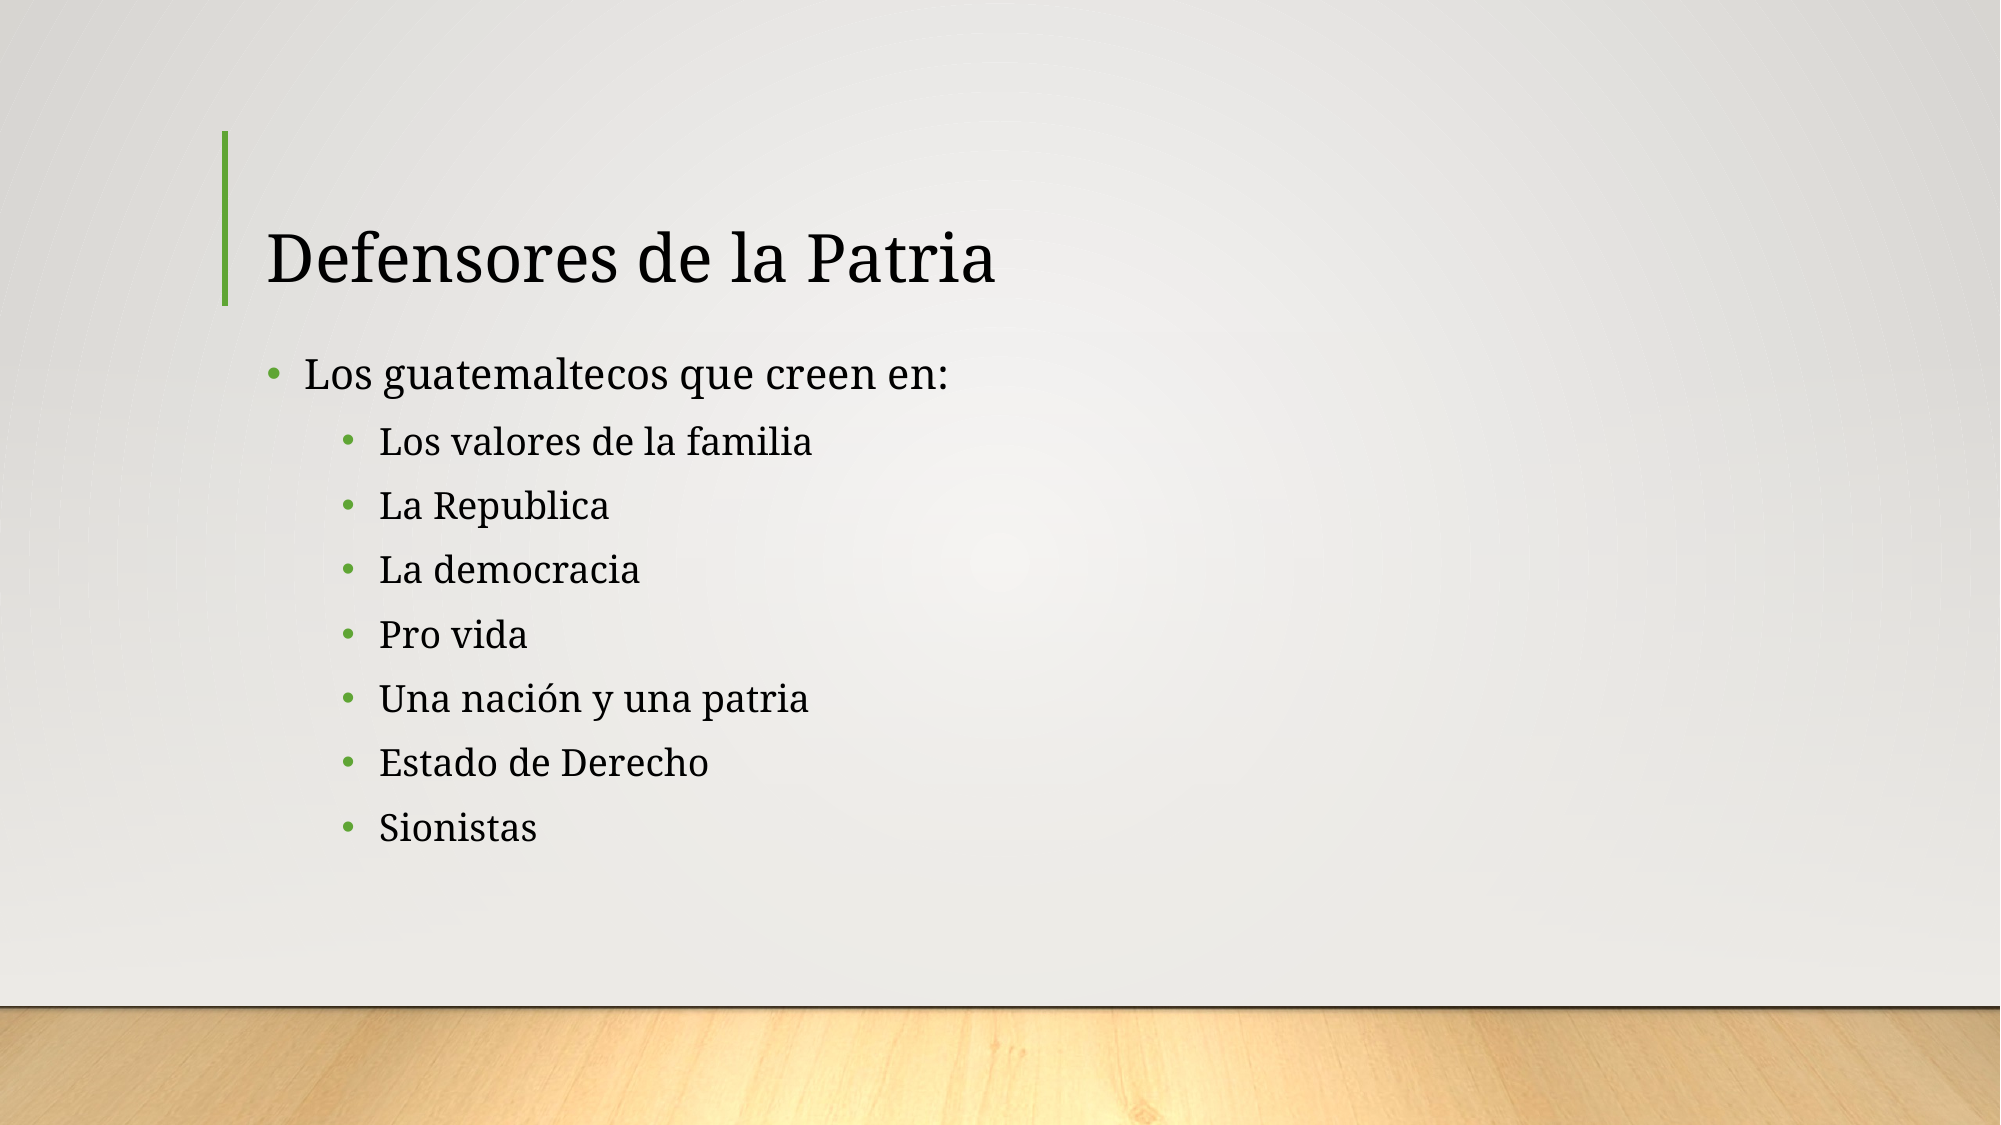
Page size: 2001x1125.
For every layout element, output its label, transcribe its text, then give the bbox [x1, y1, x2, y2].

picture [0, 1006, 2000, 1125]
title Defensores de la Patria [251, 131, 1814, 305]
list Los guatemaltecos que creen en: Los valores de la familia La Republica La democracia Pro vida Una nación y una patria Estado de Derecho Sionistas [251, 330, 1814, 897]
